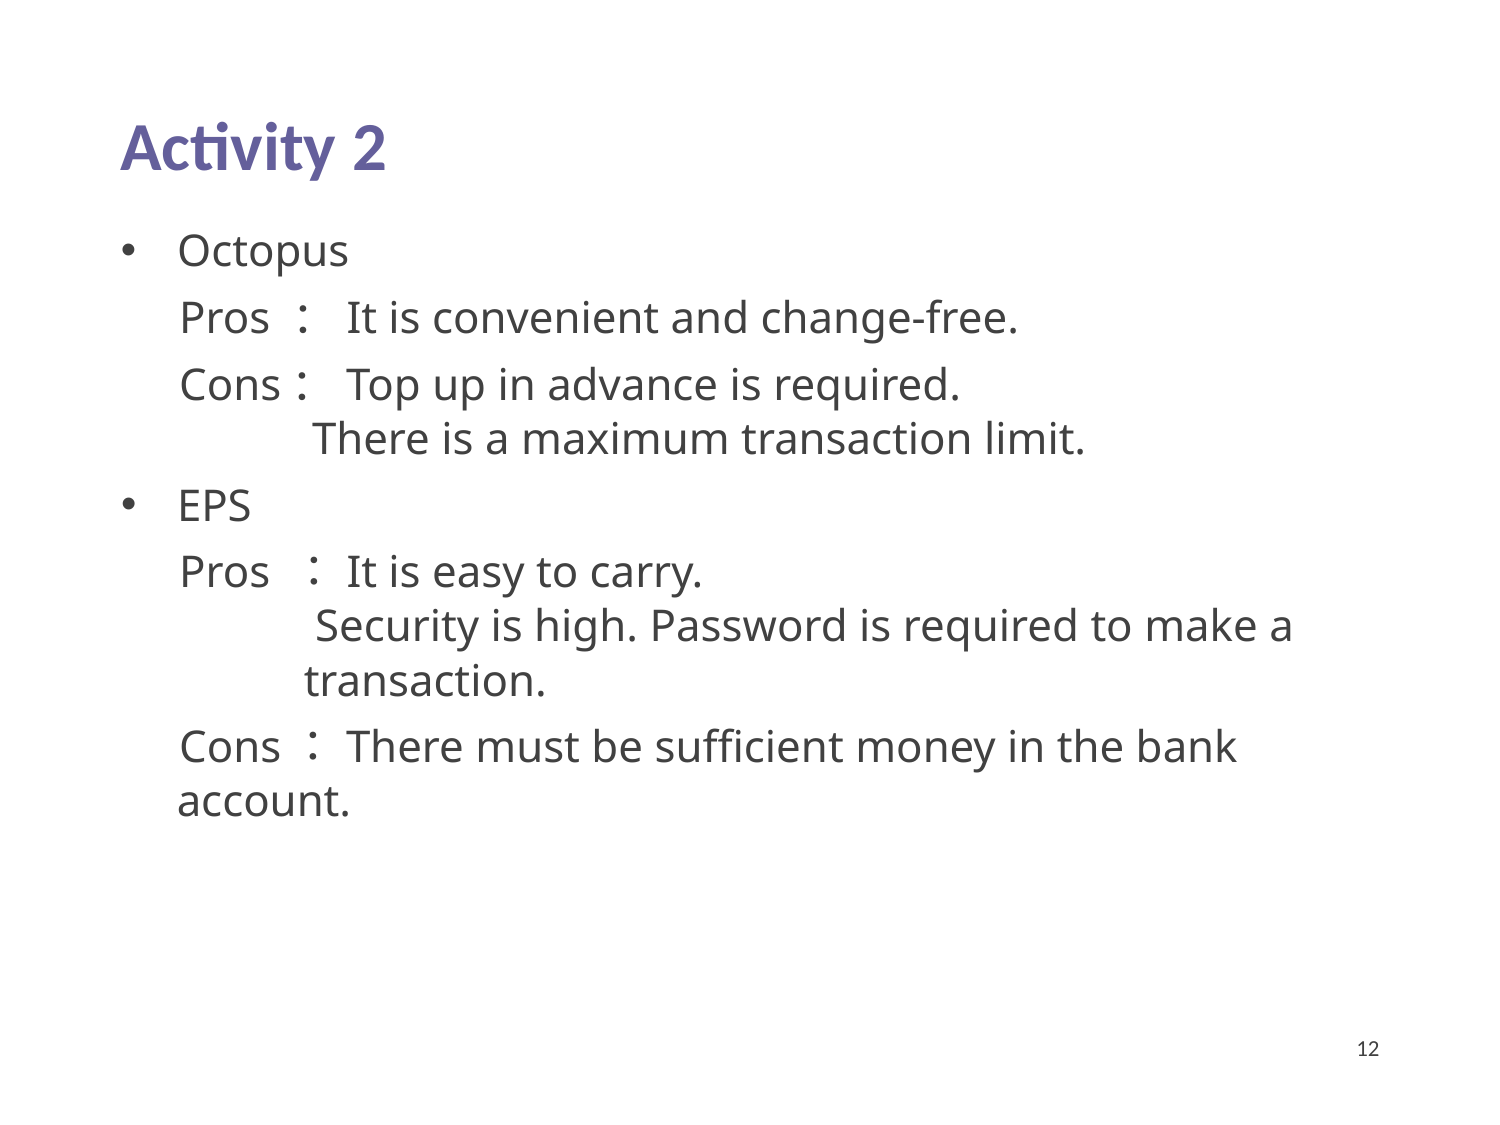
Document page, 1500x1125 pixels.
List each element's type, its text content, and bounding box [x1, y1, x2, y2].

list Octopus Pros ：It is convenient and change-free. Cons：Top up in advance is required. There is a maximum transaction limit. EPS Pros ：It is easy to carry. Security is high. Password is required to make a transaction. Cons：There must be sufficient money in the bank account. [120, 220, 1382, 1093]
list Activity 2 [119, 113, 1382, 218]
slide_number 12 [1353, 1035, 1381, 1062]
